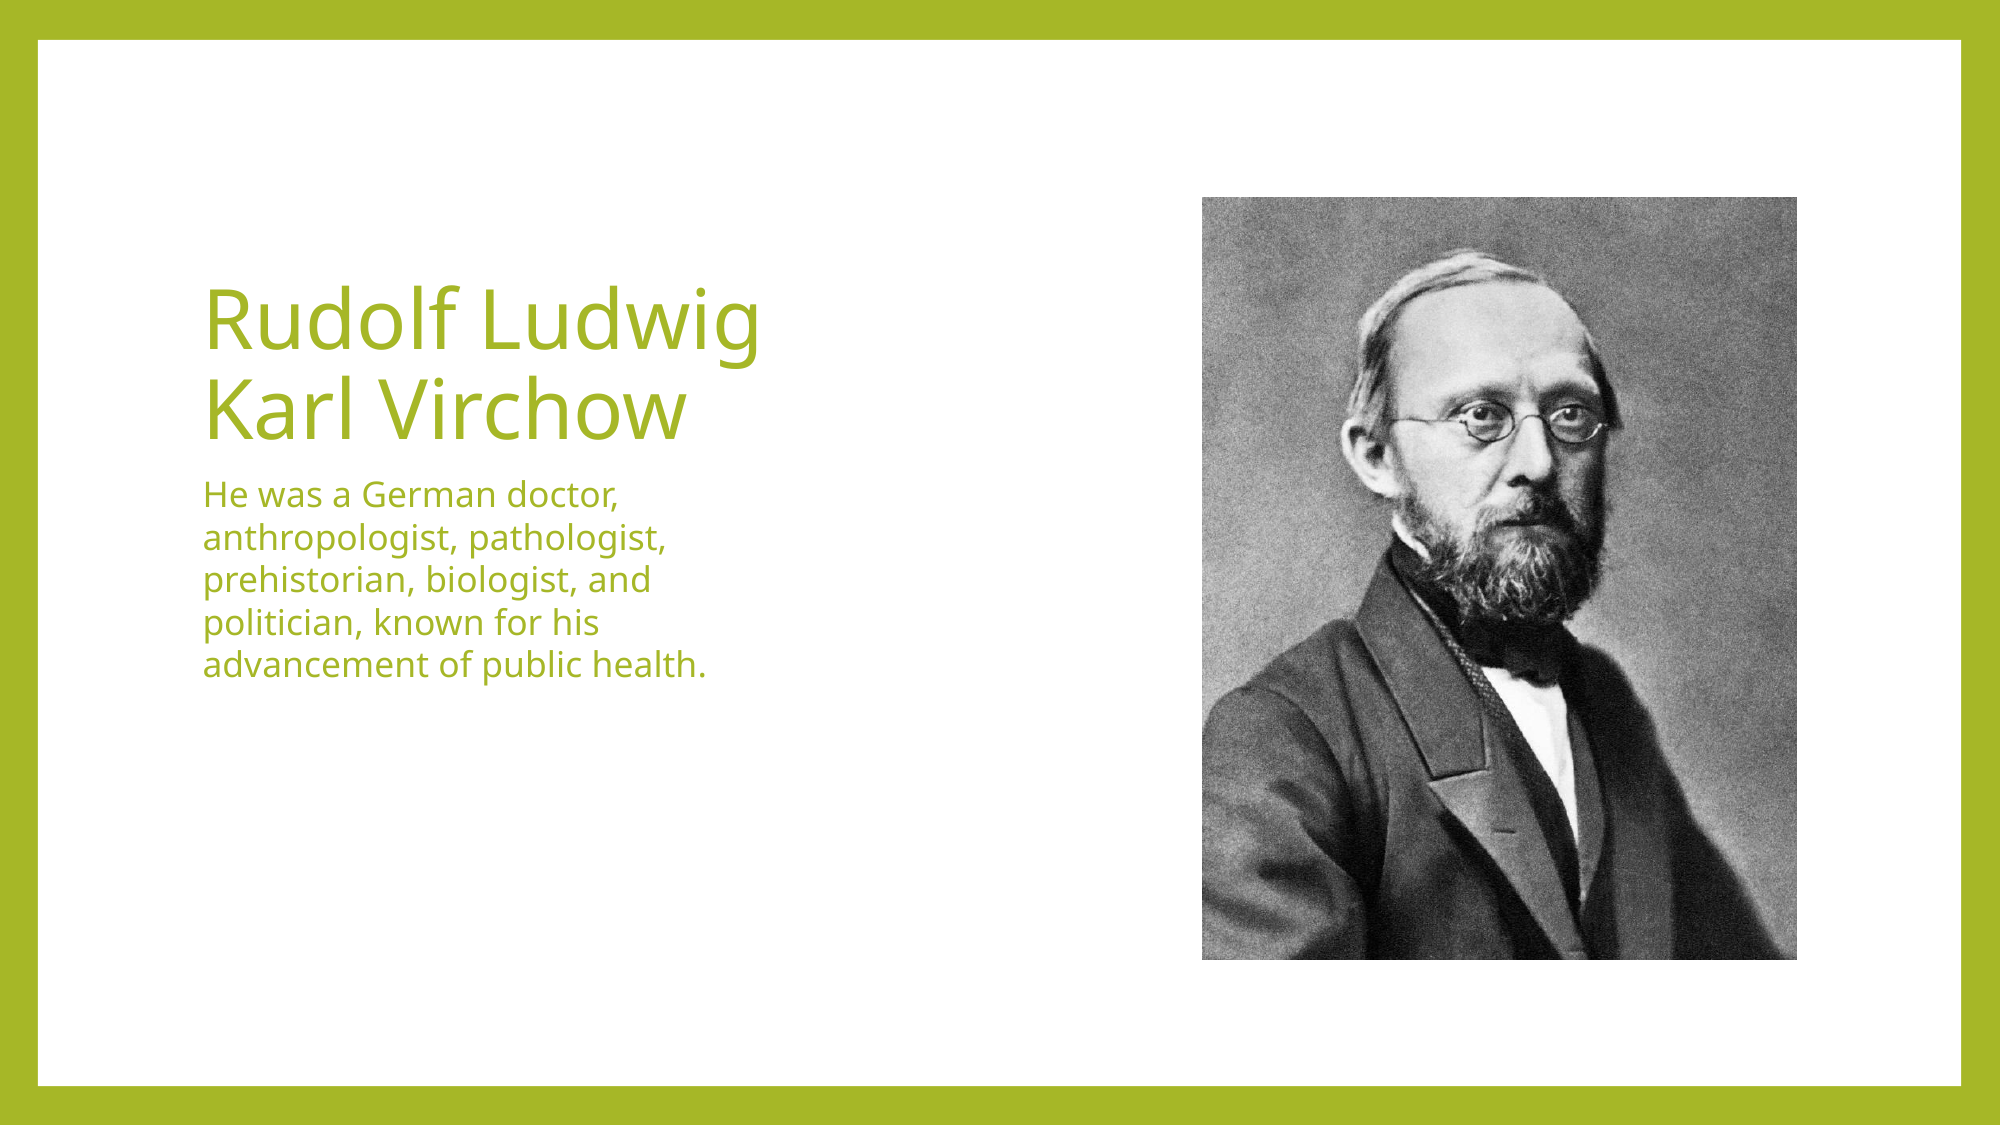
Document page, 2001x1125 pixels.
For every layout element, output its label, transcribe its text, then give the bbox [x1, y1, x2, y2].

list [1201, 197, 1798, 961]
list He was a German doctor, anthropologist, pathologist, prehistorian, biologist, and politician, known for his advancement of public health. [187, 464, 833, 960]
title Rudolf Ludwig Karl Virchow [187, 179, 833, 464]
